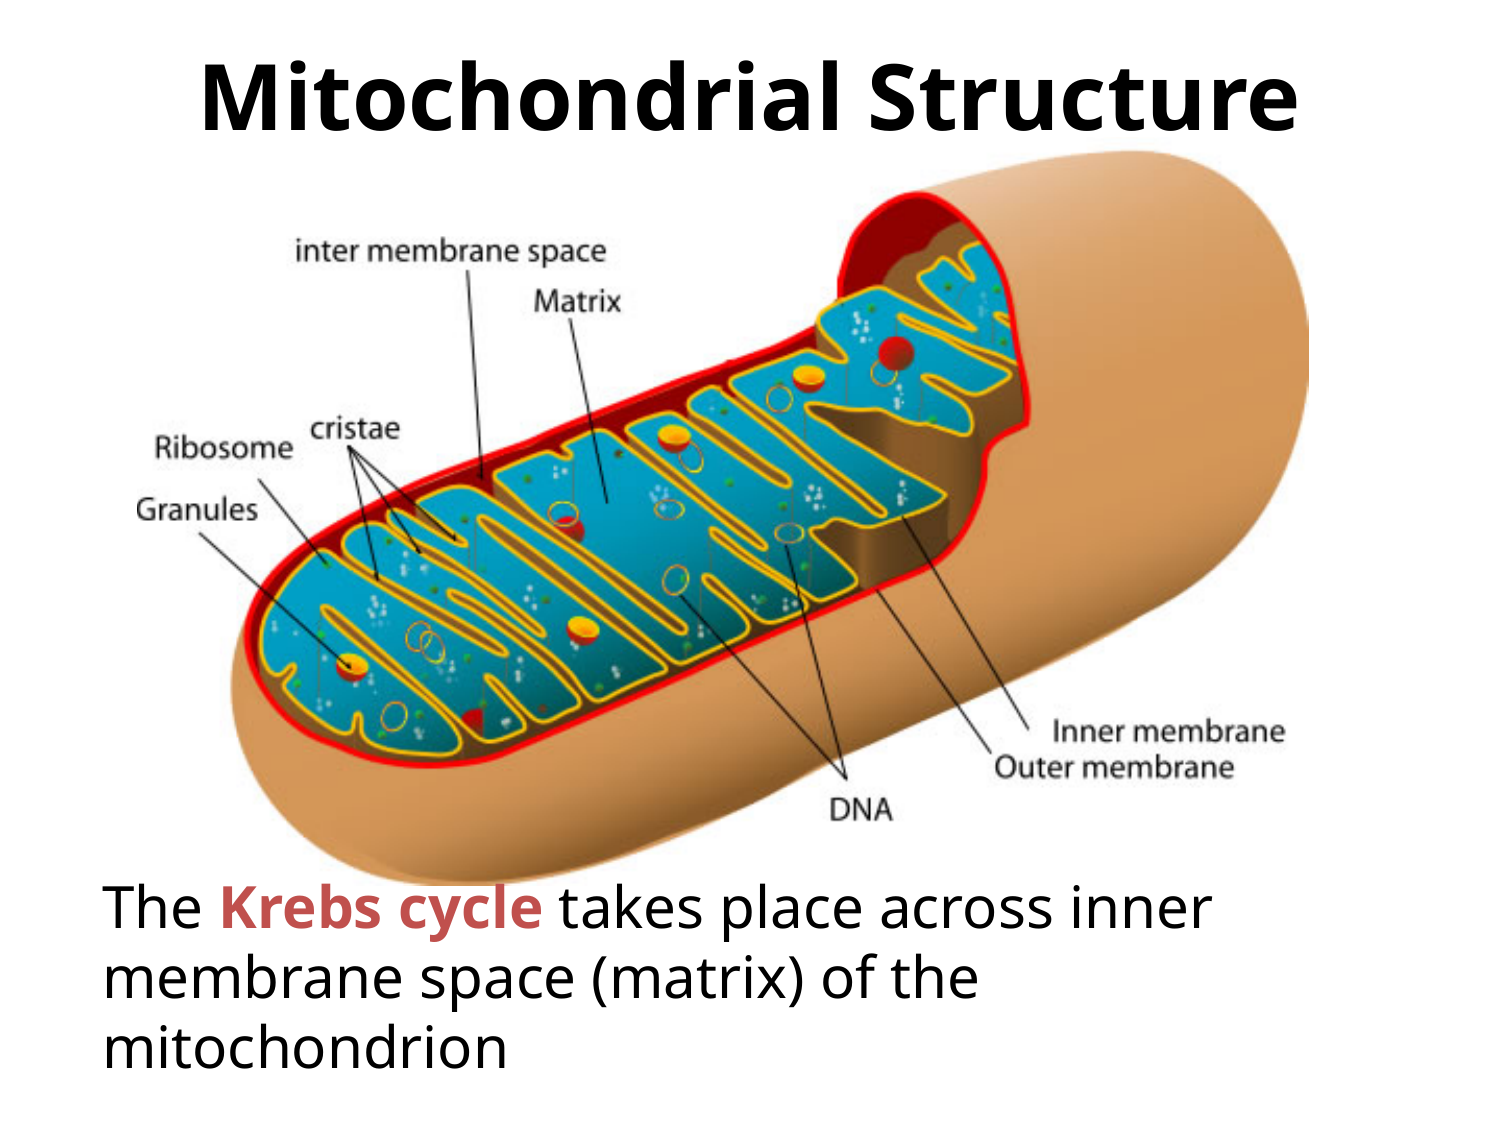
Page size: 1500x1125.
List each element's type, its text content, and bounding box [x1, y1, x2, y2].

picture [137, 137, 1309, 886]
text_box The Krebs cycle takes place across inner membrane space (matrix) of the mitochondrion [87, 862, 1413, 1088]
title Mitochondrial Structure [74, 0, 1426, 188]
